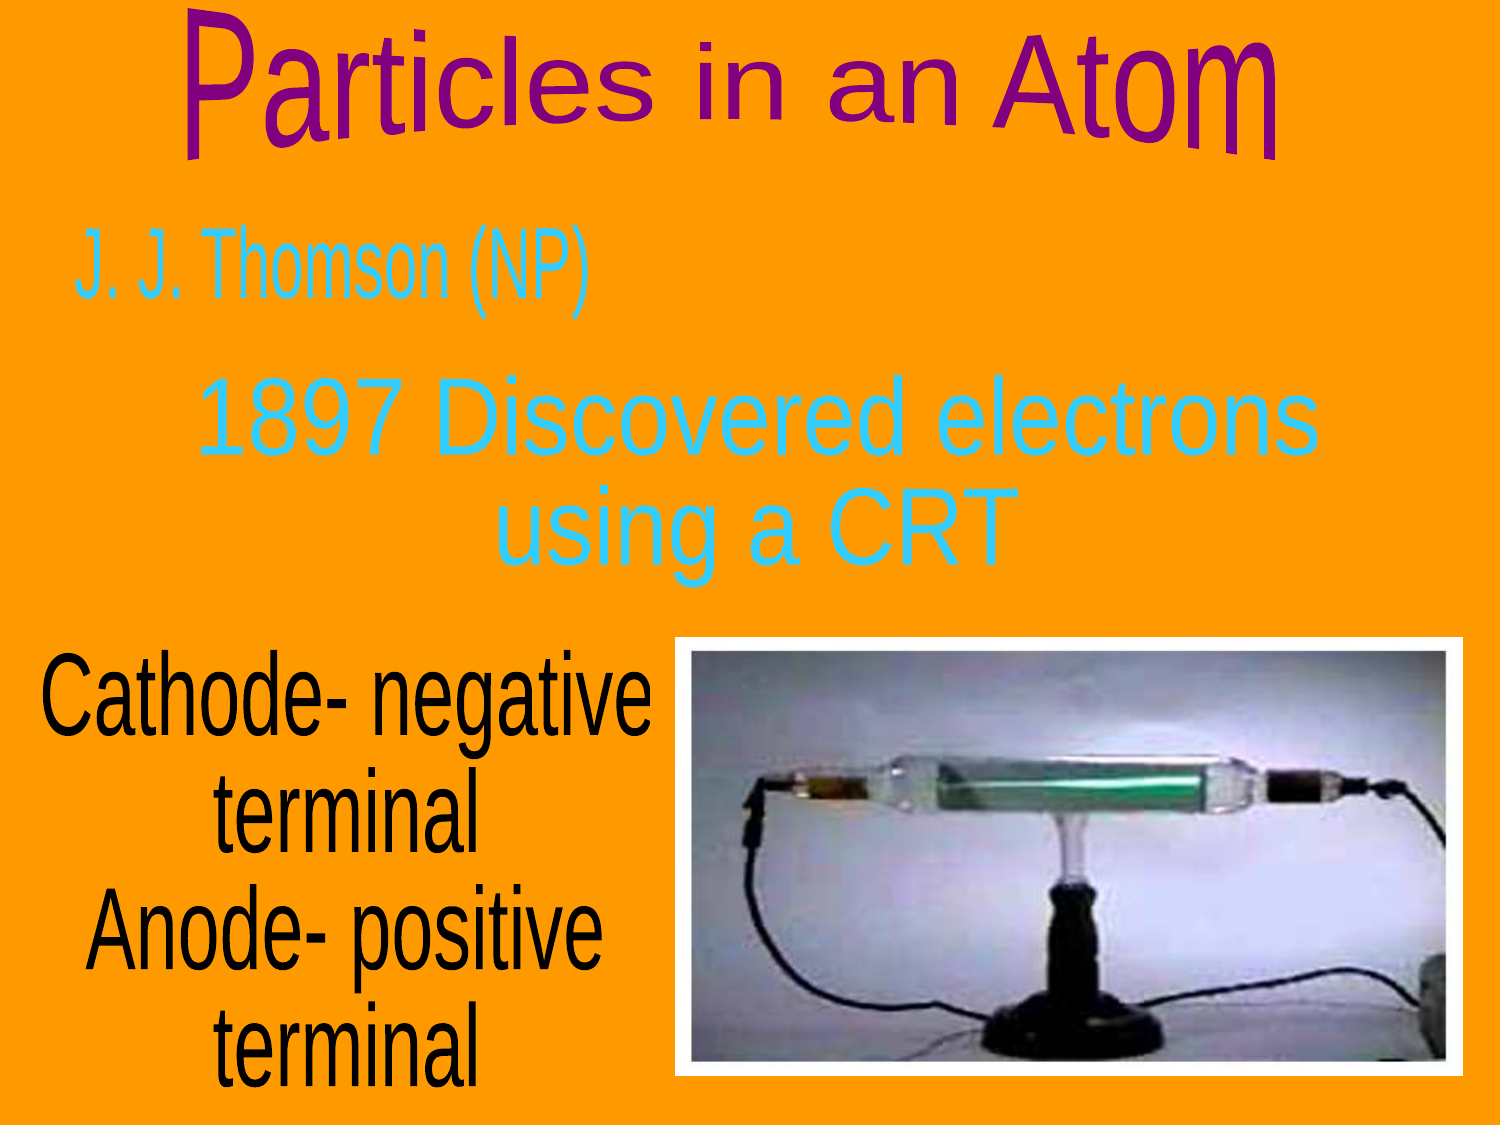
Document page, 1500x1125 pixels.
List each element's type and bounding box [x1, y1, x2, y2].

list [674, 637, 1463, 1076]
